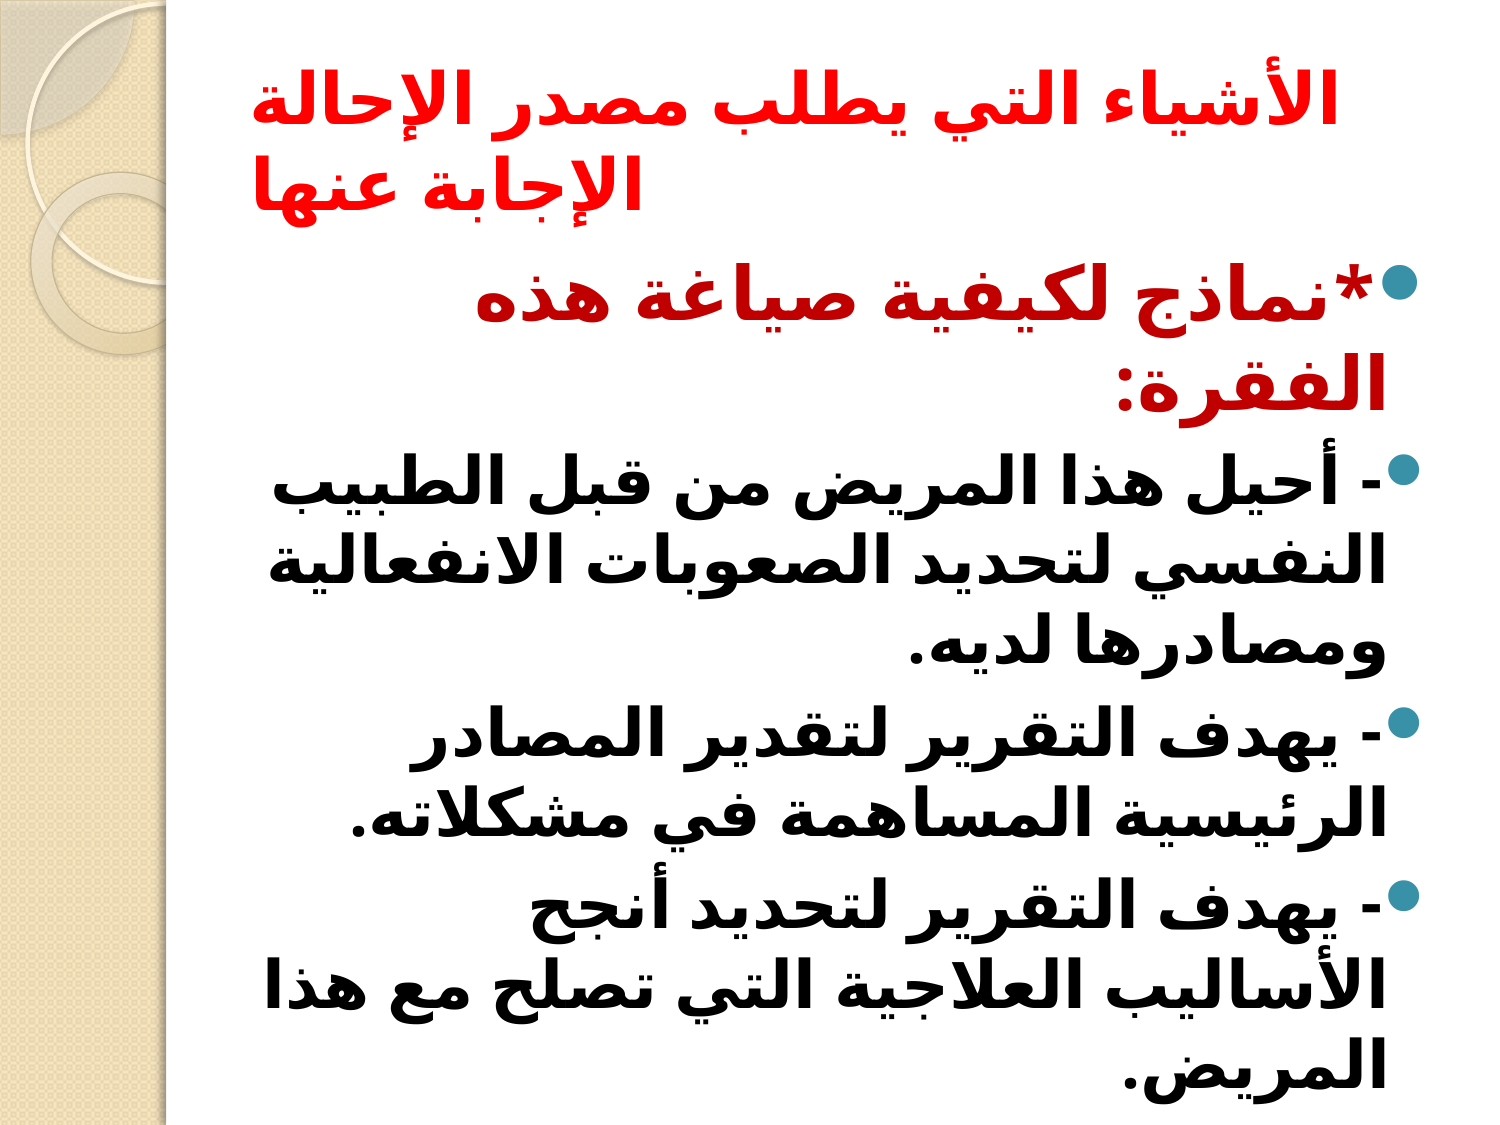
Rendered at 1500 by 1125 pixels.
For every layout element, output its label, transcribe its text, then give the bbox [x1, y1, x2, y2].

title الأشياء التي يطلب مصدر الإحالة الإجابة عنها [235, 45, 1466, 233]
list *نماذج لكيفية صياغة هذه الفقرة: - أحيل هذا المريض من قبل الطبيب النفسي لتحديد الصعوبات الانفعالية ومصادرها لديه. - يهدف التقرير لتقدير المصادر الرئيسية المساهمة في مشكلاته. - يهدف التقرير لتحديد أنجح الأساليب العلاجية التي تصلح مع هذا المريض. - تحديد خطورة سلوكه الذهاني على الآخرين. [235, 237, 1466, 1025]
